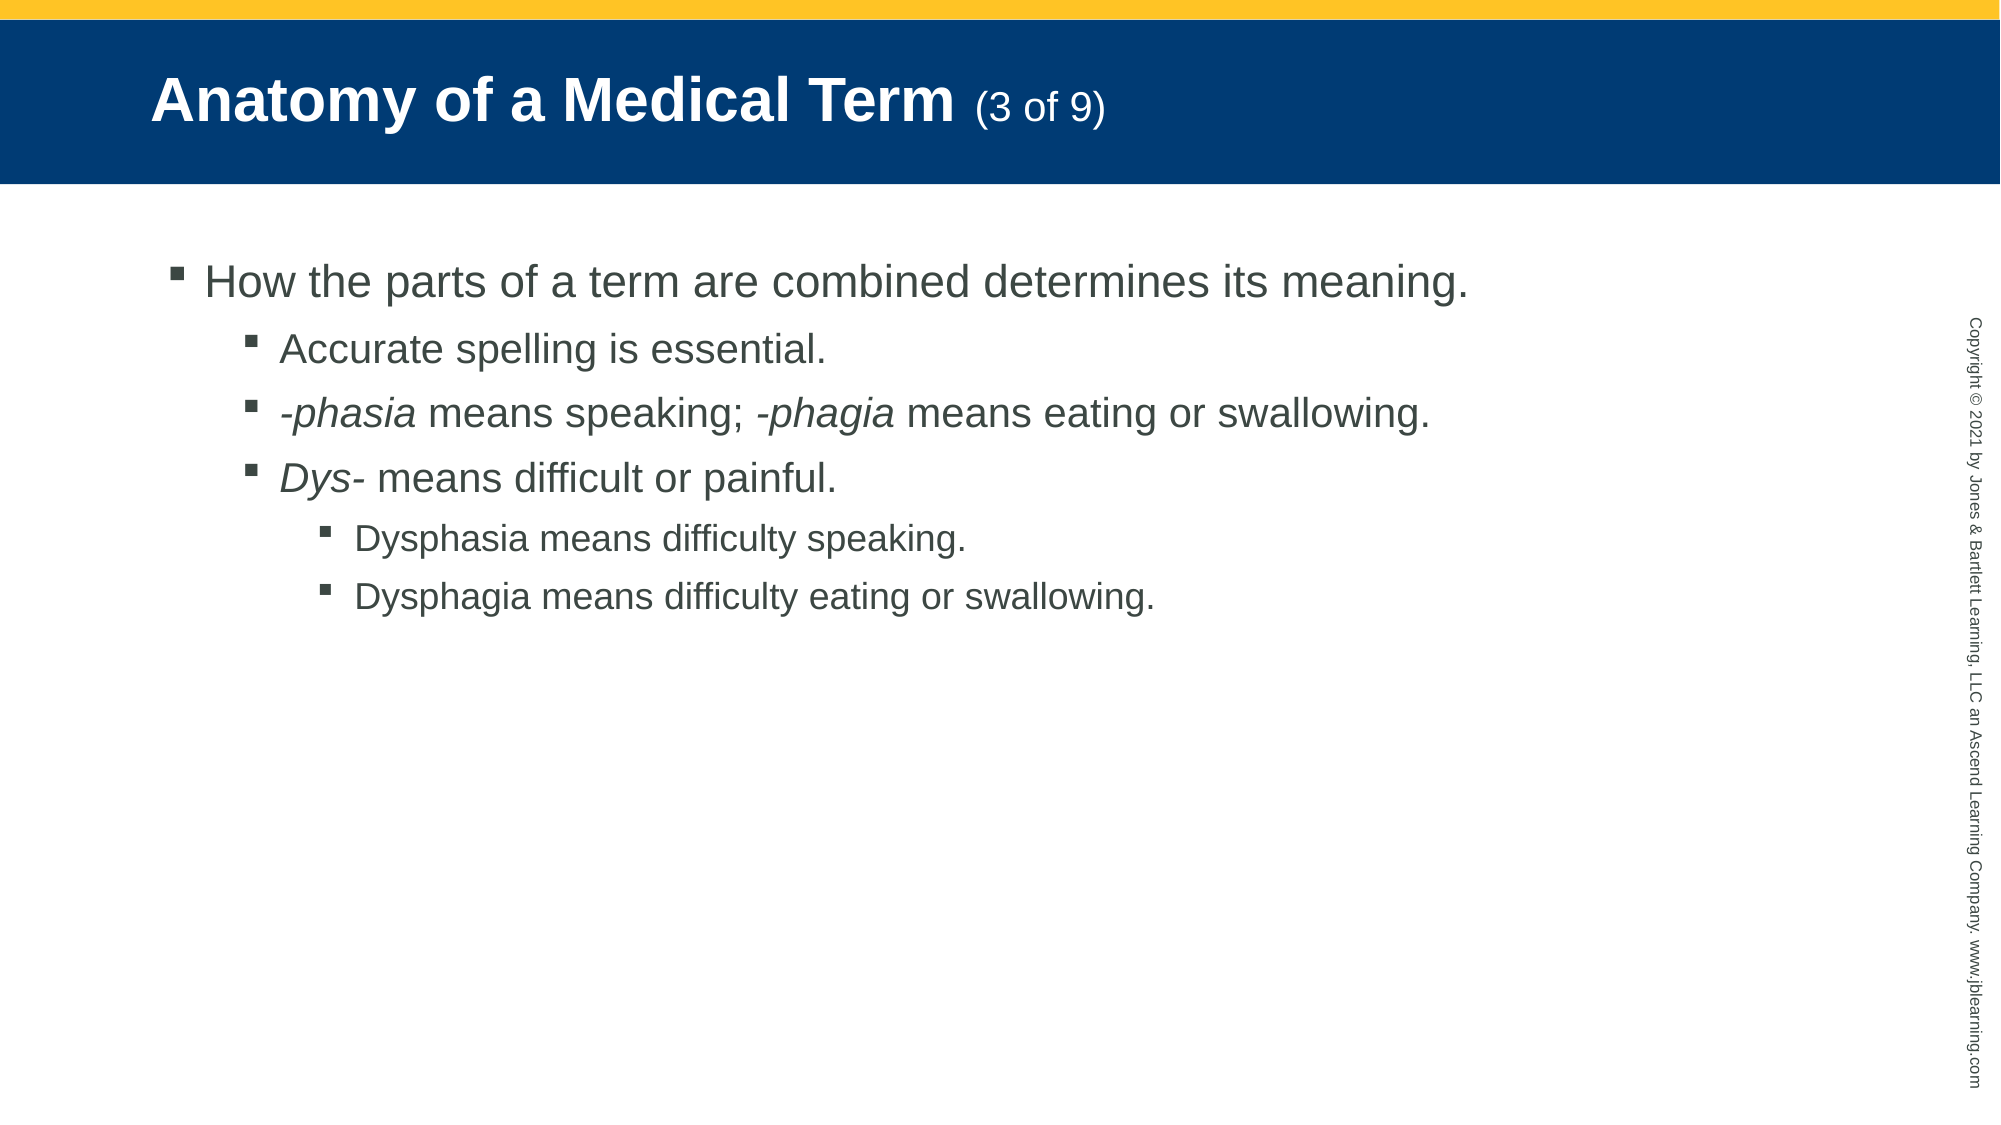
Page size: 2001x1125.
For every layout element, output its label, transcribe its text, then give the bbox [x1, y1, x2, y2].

list How the parts of a term are combined determines its meaning. Accurate spelling is essential. -phasia means speaking; -phagia means eating or swallowing. Dys- means difficult or painful. Dysphasia means difficulty speaking. Dysphagia means difficulty eating or swallowing. [151, 244, 1840, 1016]
title Anatomy of a Medical Term (3 of 9) [0, 19, 2000, 185]
